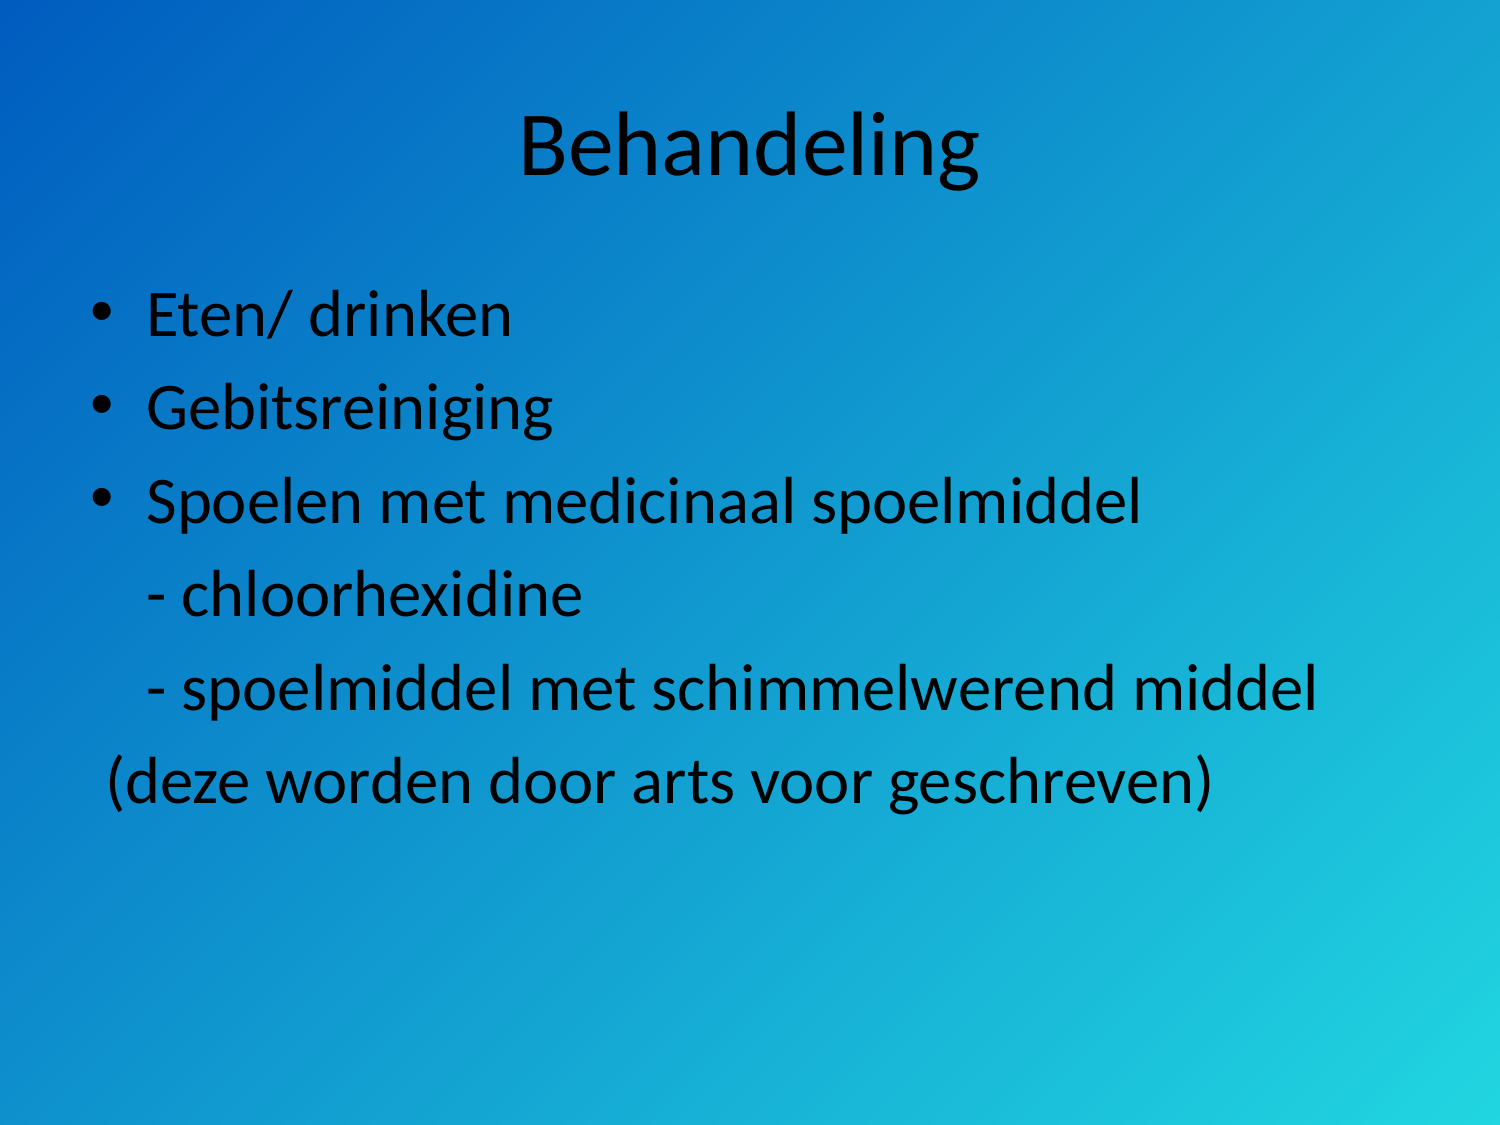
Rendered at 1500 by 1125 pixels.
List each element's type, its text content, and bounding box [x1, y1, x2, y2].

list Eten/ drinken Gebitsreiniging Spoelen met medicinaal spoelmiddel - chloorhexidine - spoelmiddel met schimmelwerend middel (deze worden door arts voor geschreven) [75, 262, 1425, 1005]
title Behandeling [75, 45, 1425, 233]
